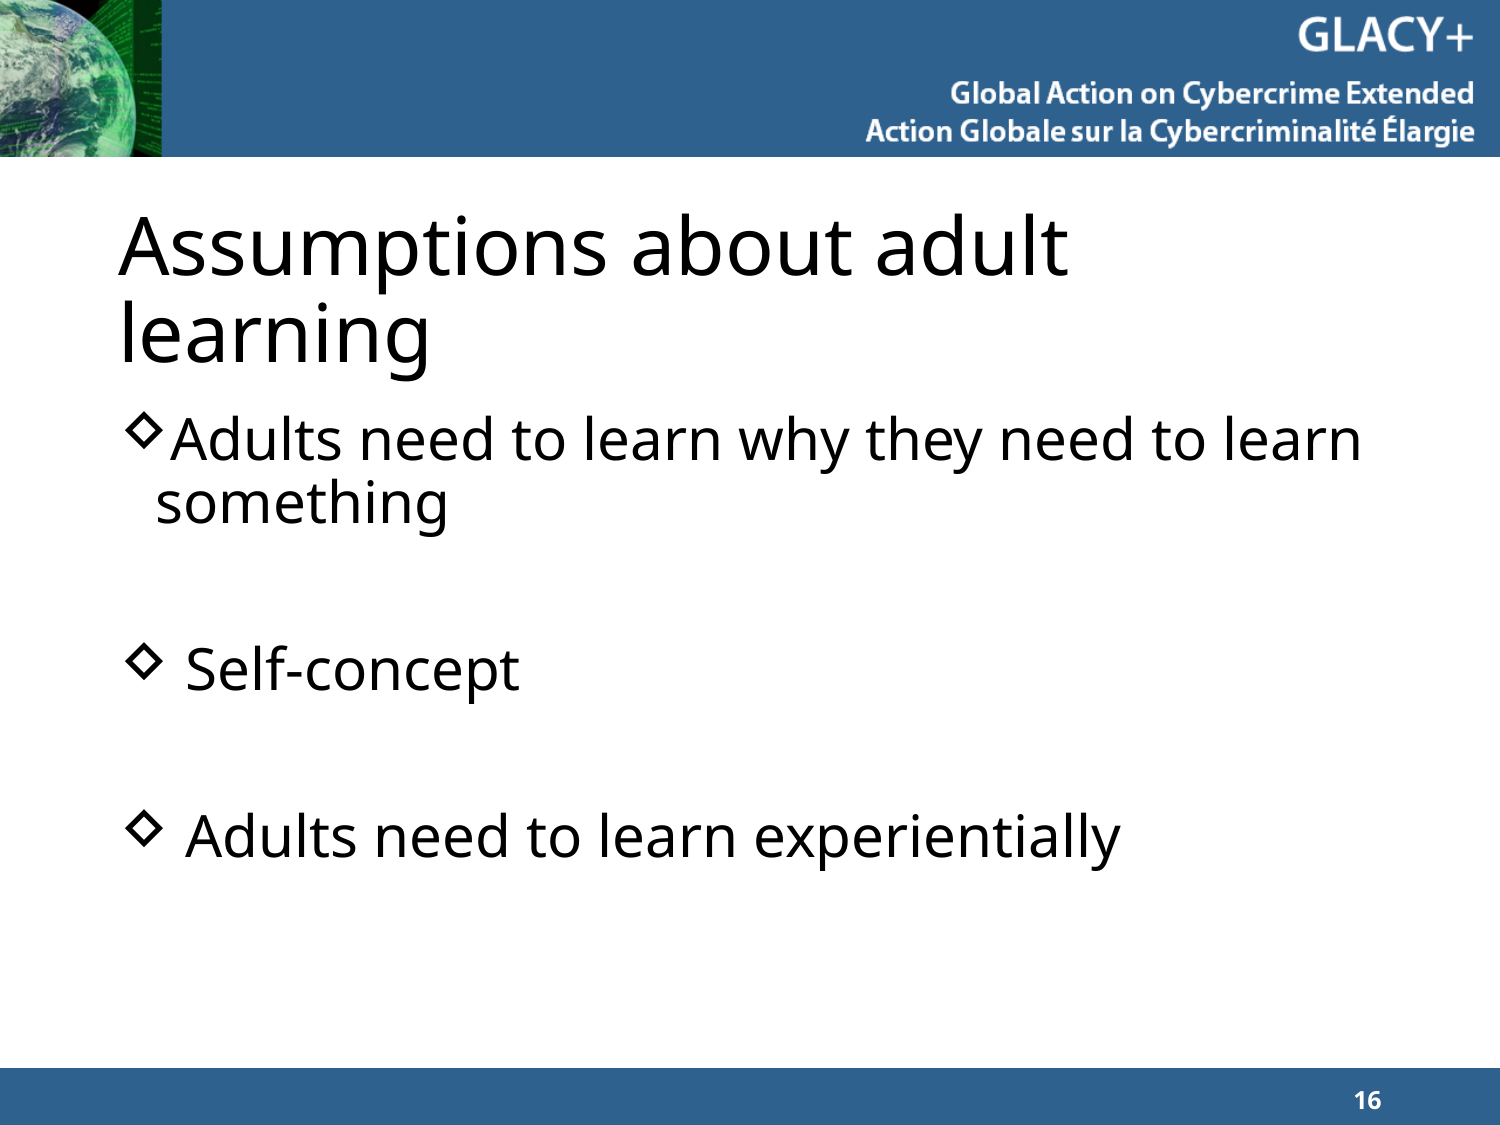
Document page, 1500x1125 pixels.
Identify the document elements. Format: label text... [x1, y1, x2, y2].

slide_number 16 [1059, 1071, 1397, 1125]
list Adults need to learn why they need to learn something Self-concept Adults need to learn experientially [103, 402, 1397, 1014]
picture [0, 0, 1500, 157]
title Assumptions about adult learning [103, 197, 1397, 388]
